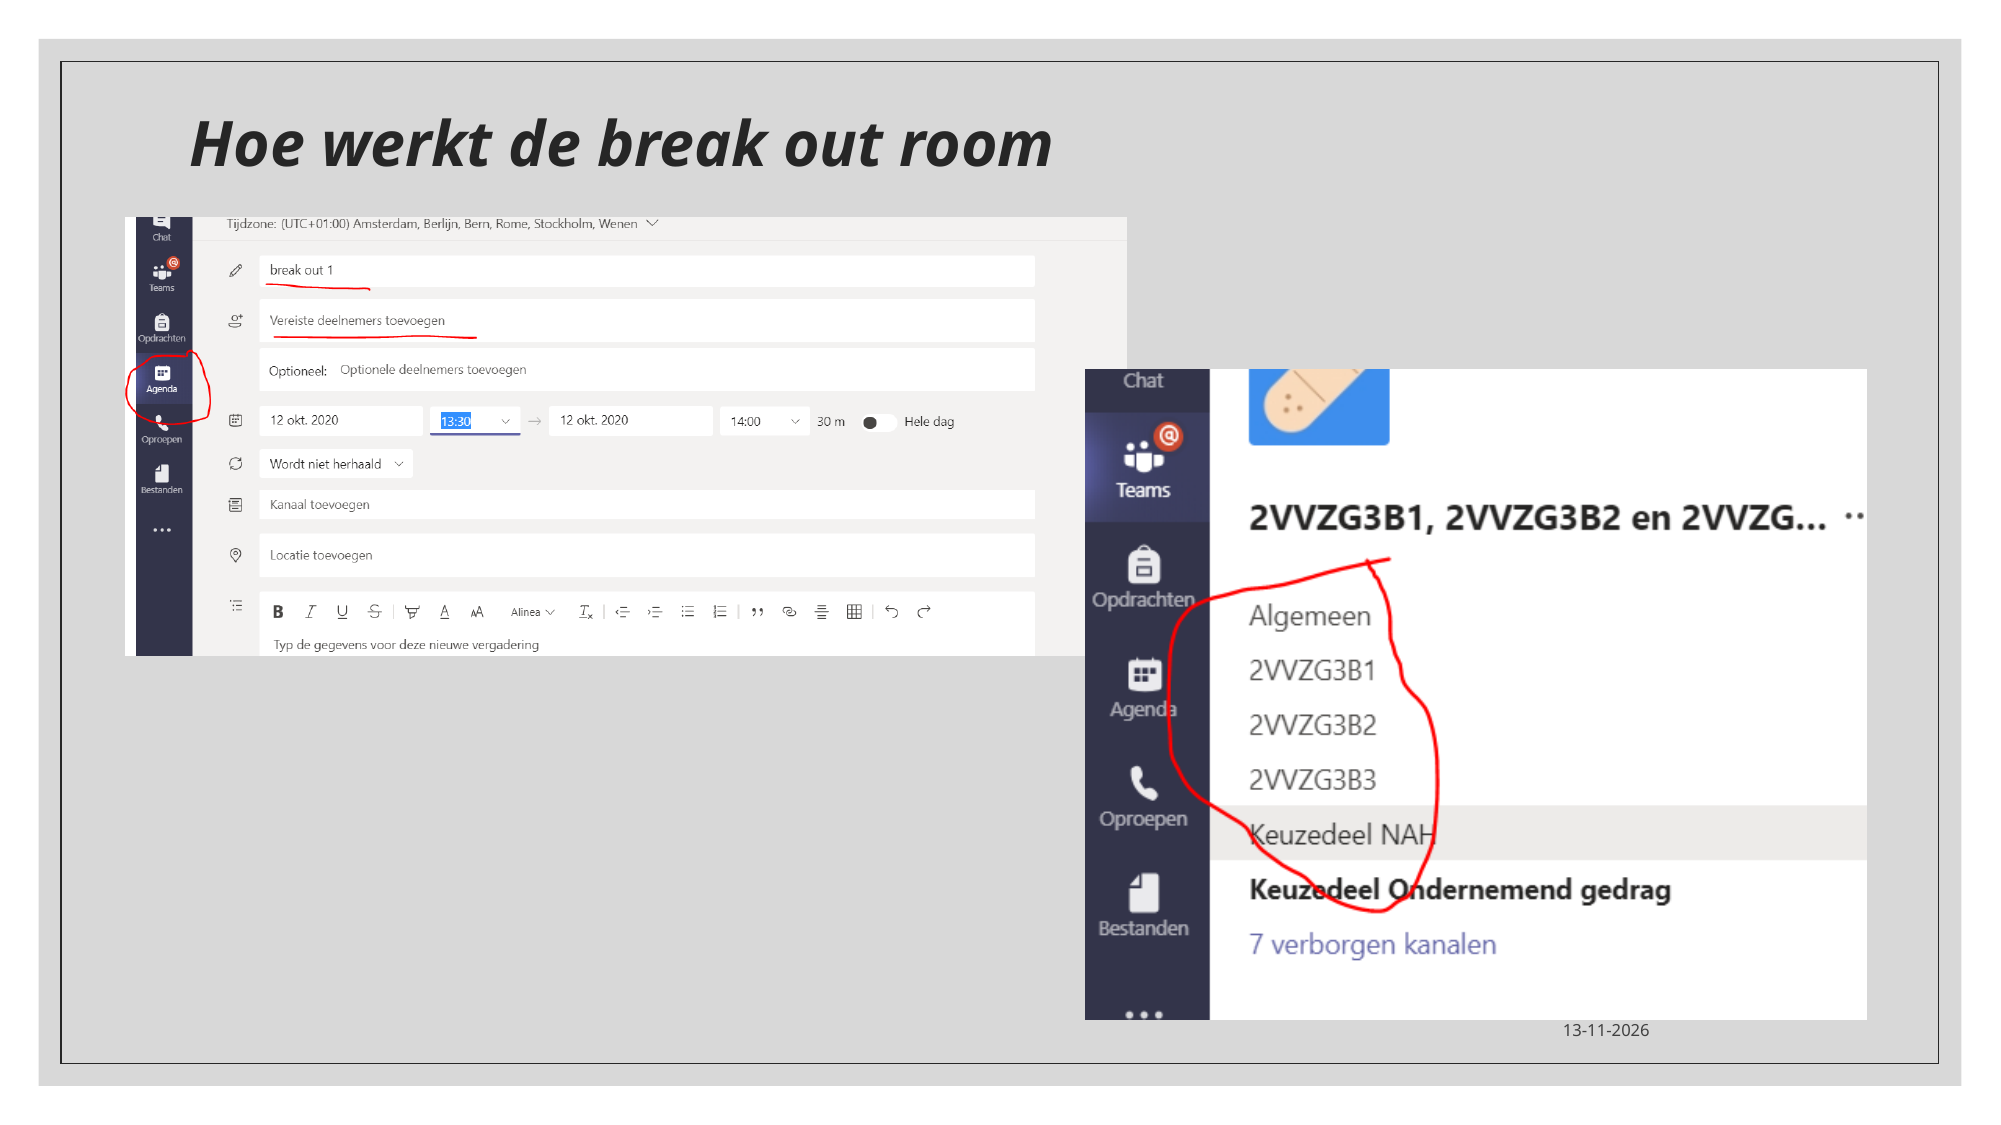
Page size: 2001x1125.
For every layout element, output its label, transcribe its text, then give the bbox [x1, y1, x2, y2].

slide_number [1190, 1026, 1665, 1050]
title Hoe werkt de break out room [174, 105, 1825, 331]
picture [125, 217, 1867, 1020]
